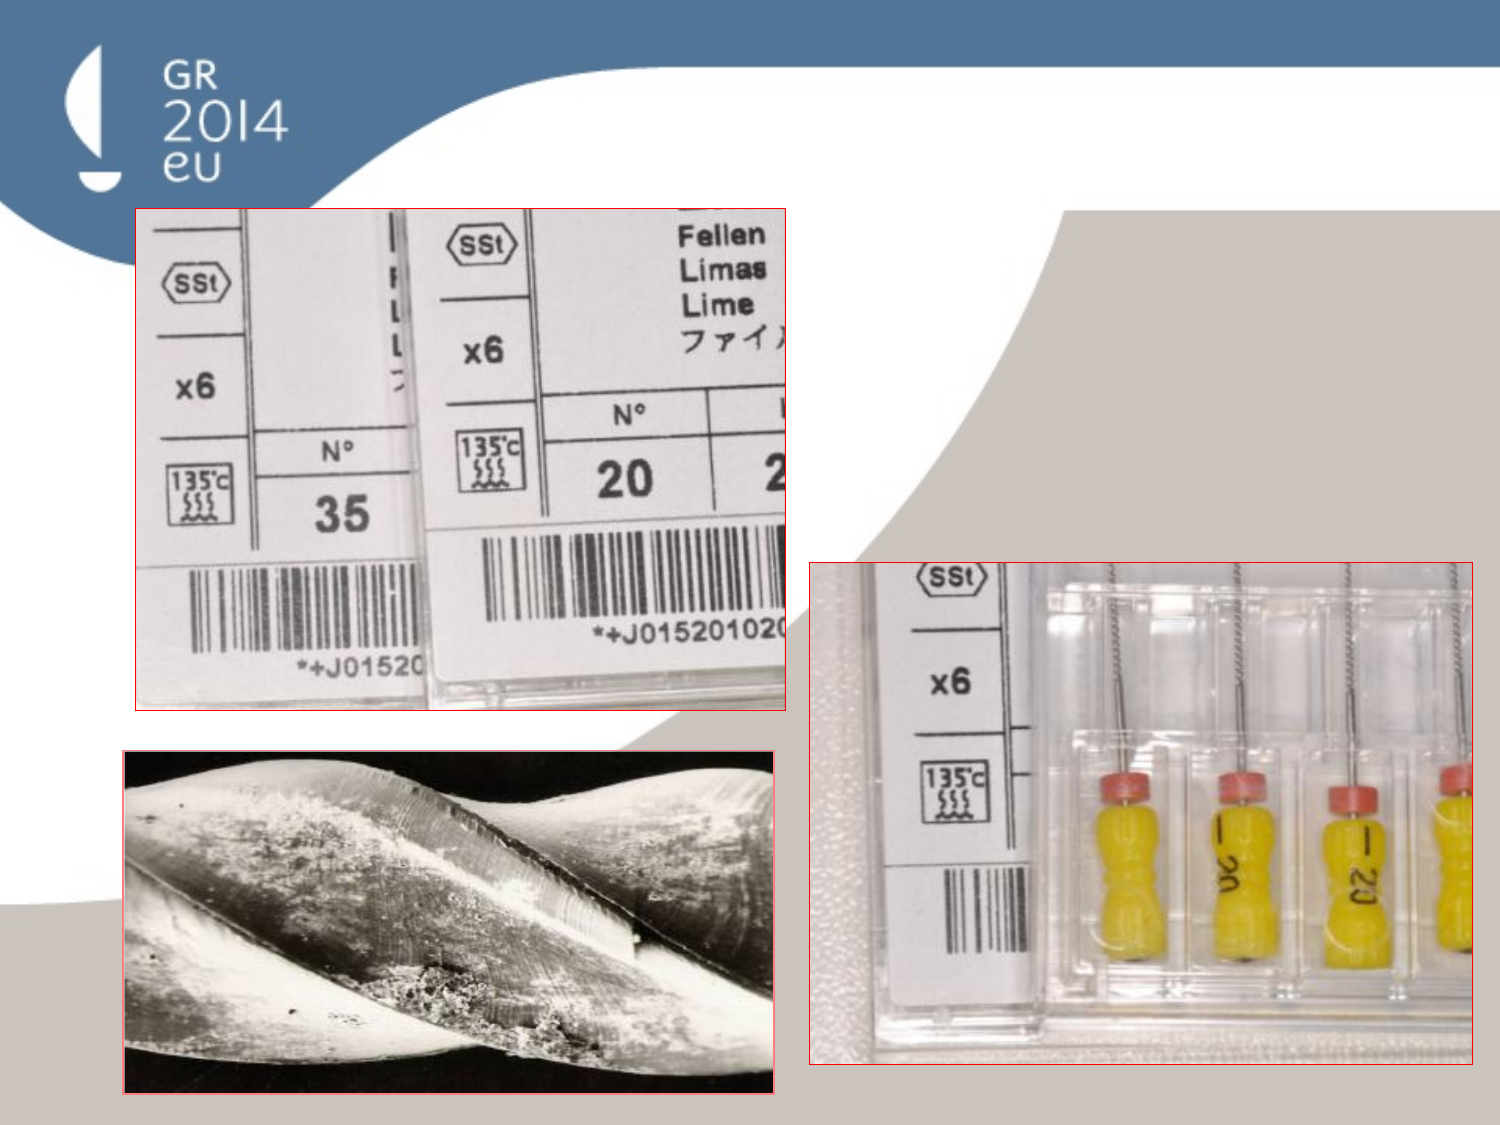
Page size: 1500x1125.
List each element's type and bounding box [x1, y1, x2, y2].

picture [125, 207, 786, 1125]
picture [808, 562, 1473, 1065]
